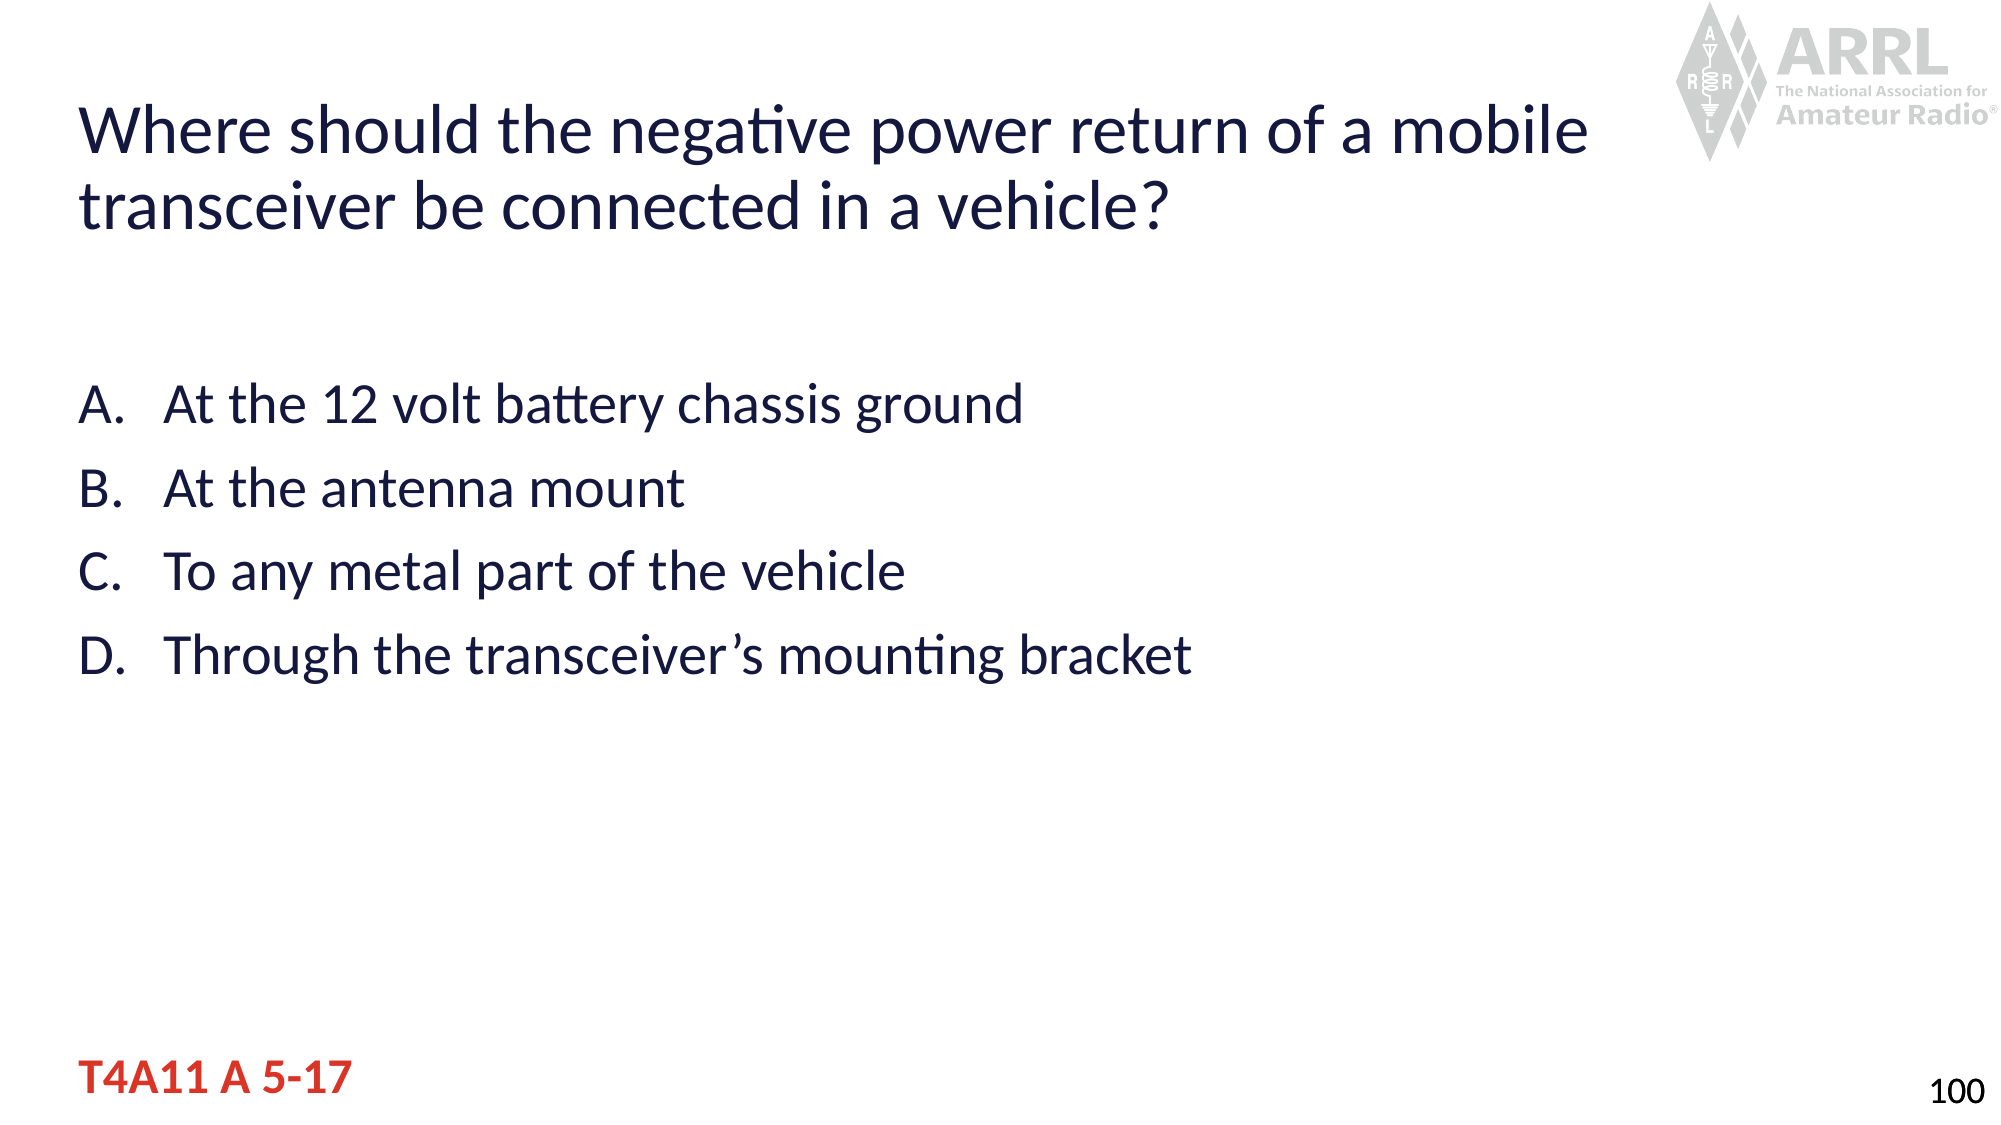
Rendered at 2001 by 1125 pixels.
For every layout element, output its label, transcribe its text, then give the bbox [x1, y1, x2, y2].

list At the 12 volt battery chassis ground At the antenna mount To any metal part of the vehicle Through the transceiver’s mounting bracket [63, 365, 1863, 989]
text_box T4A11 A 5-17 [63, 1036, 921, 1112]
title Where should the negative power return of a mobile transceiver be connected in a vehicle? [63, 59, 1863, 278]
picture [1674, 0, 2000, 164]
